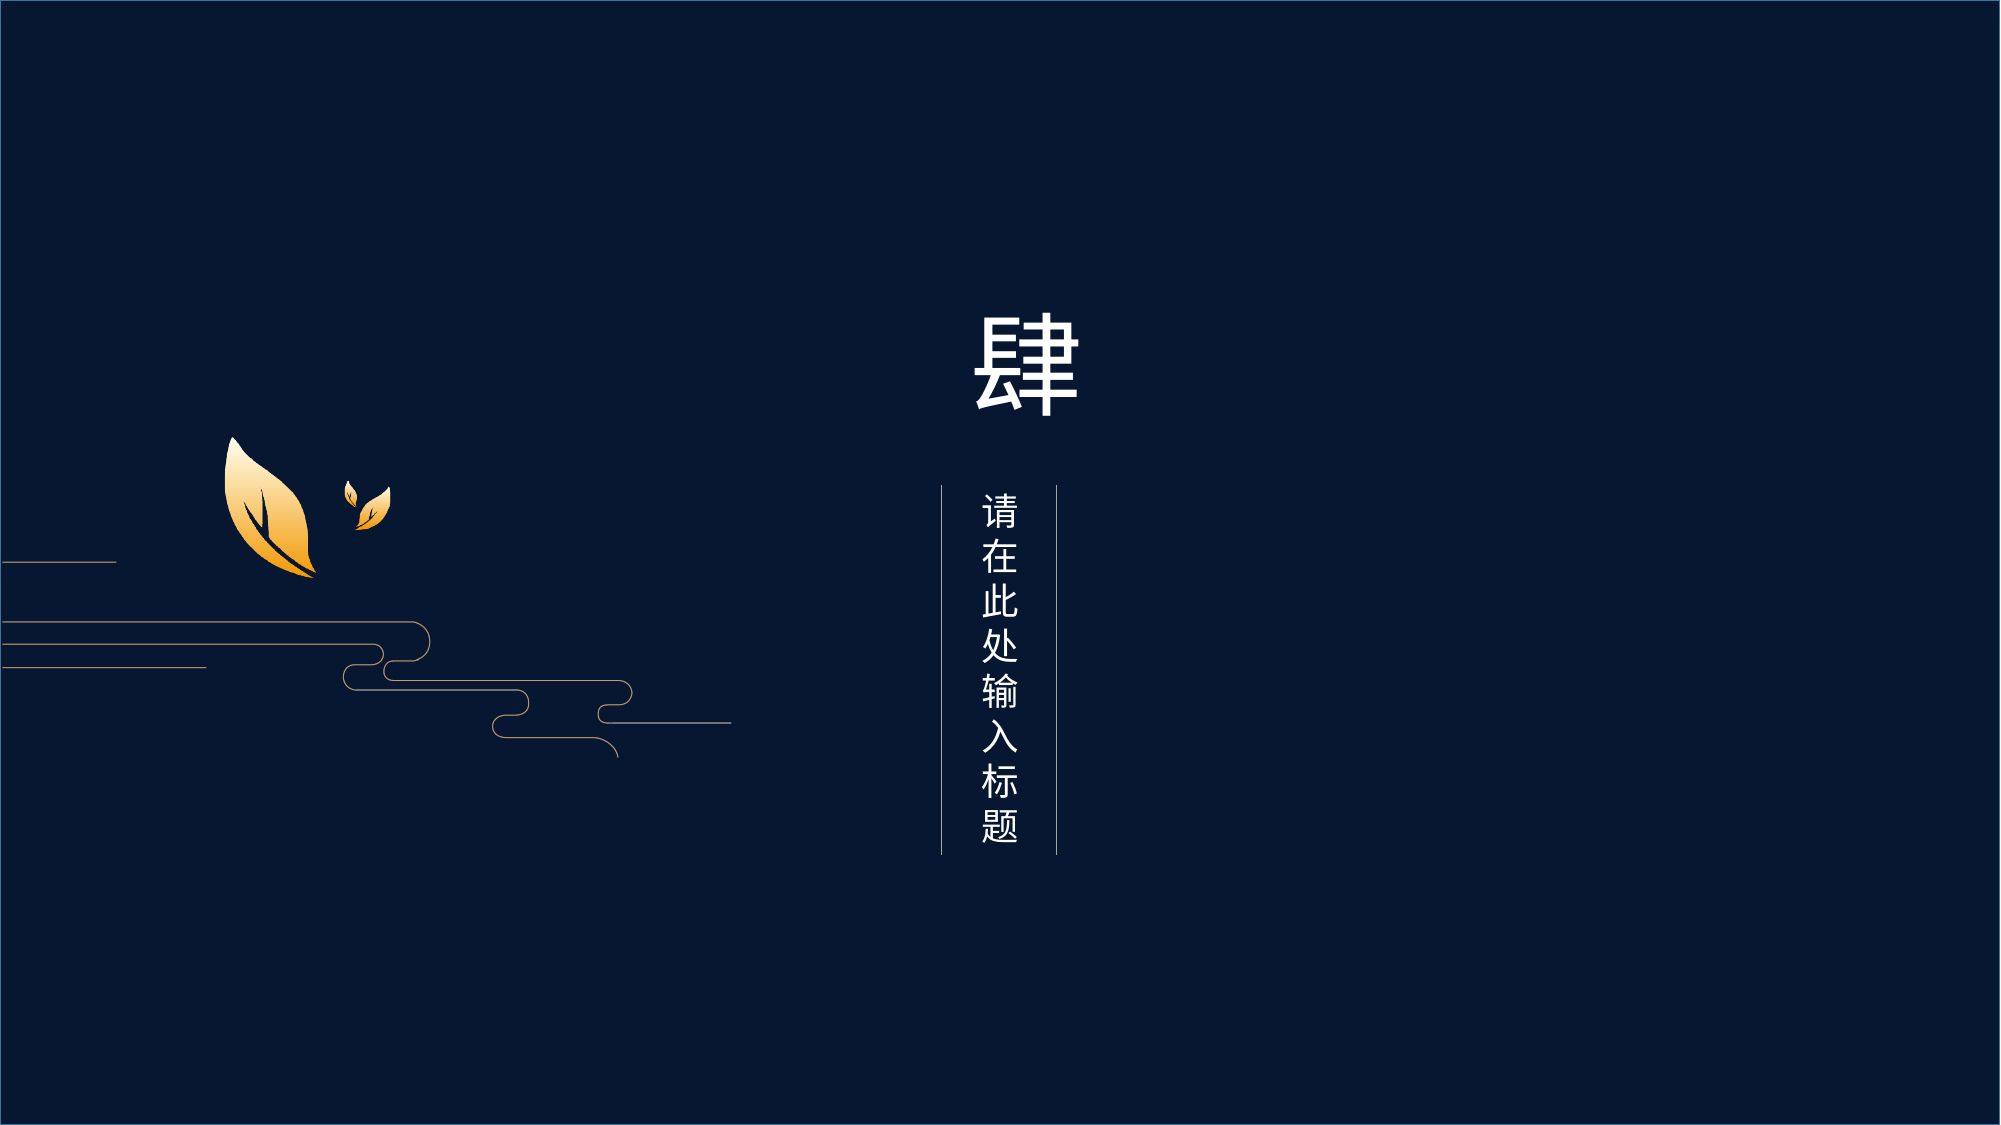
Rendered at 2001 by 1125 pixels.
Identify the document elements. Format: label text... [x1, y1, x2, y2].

text_box 请在此处输入标题 [966, 480, 1029, 856]
picture [0, 437, 732, 758]
text_box 肆 [956, 287, 1041, 438]
text_box [0, 0, 2000, 1125]
